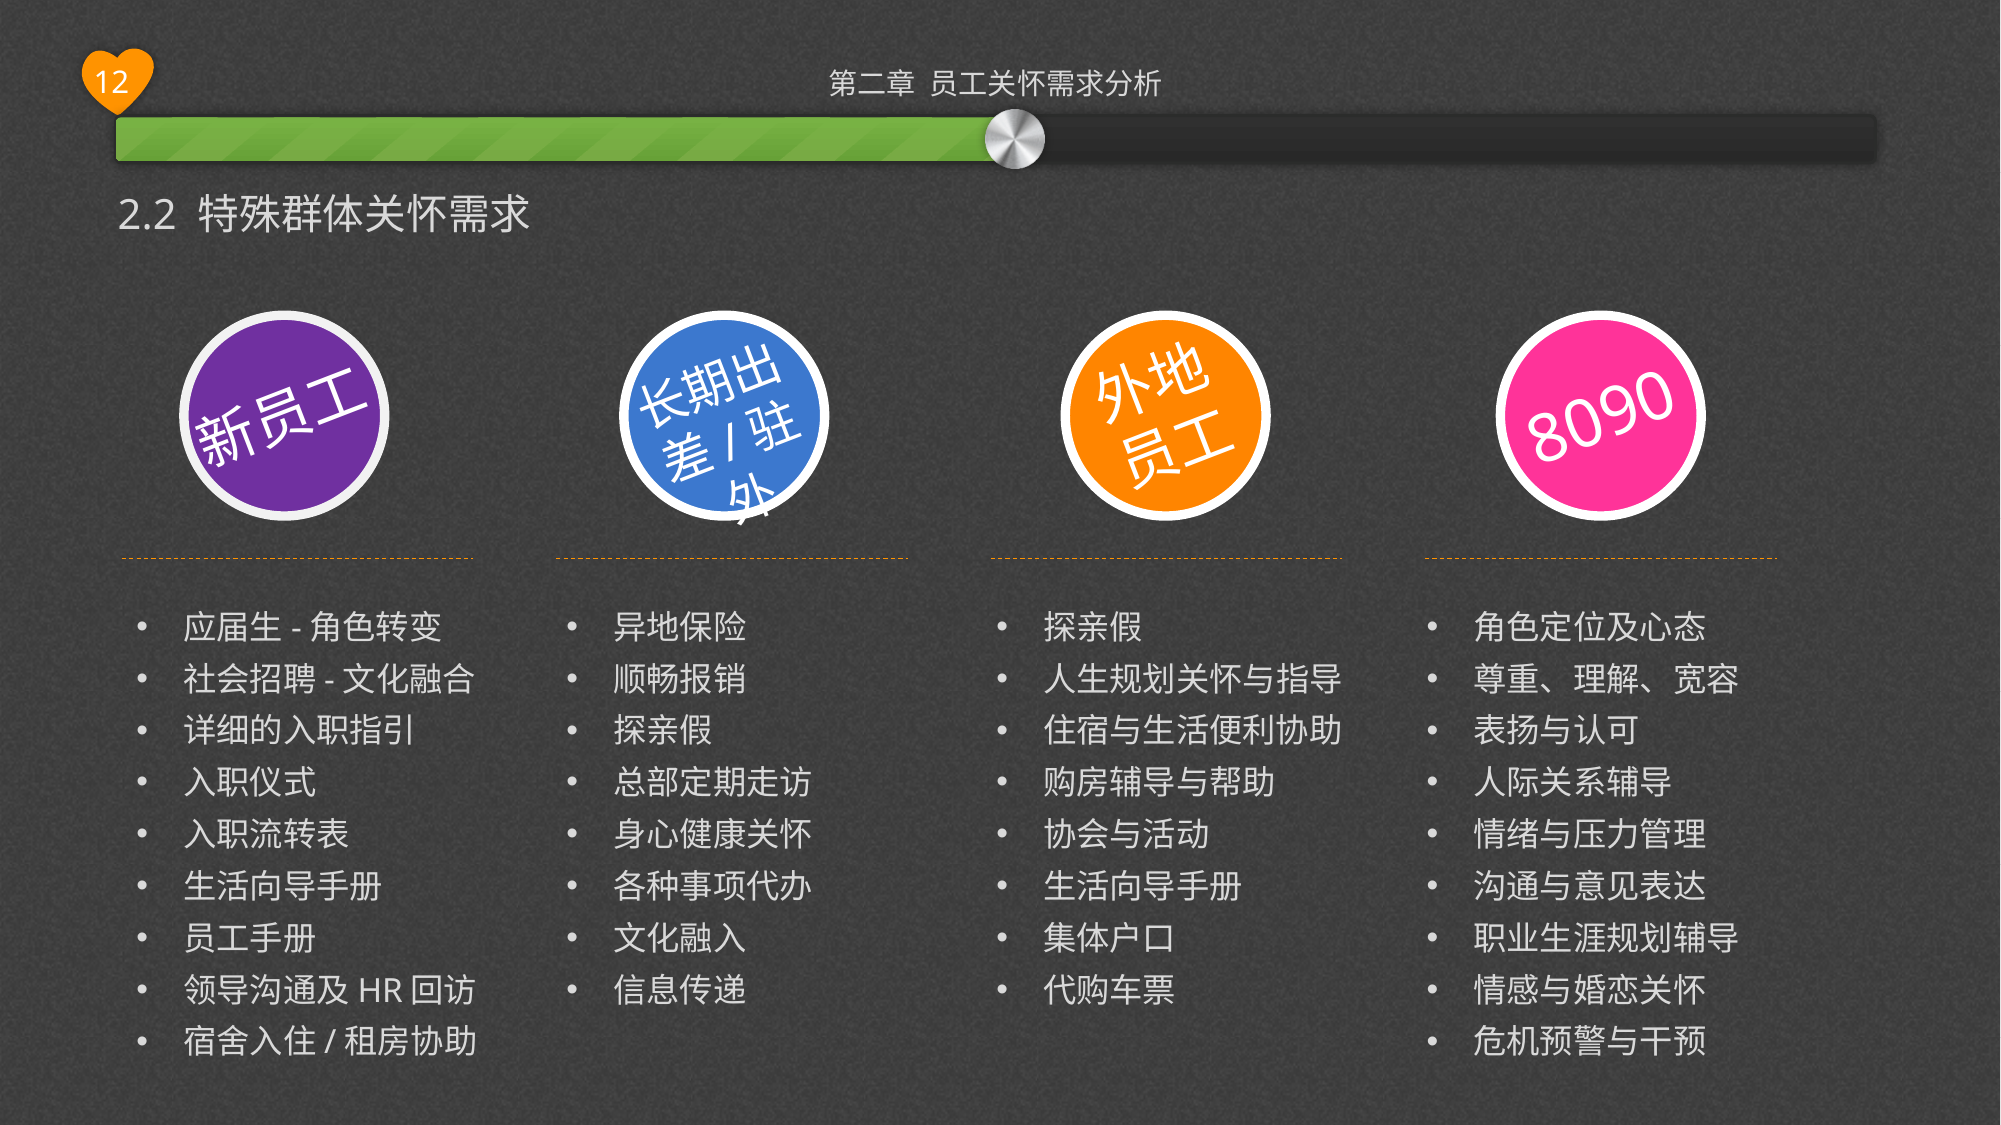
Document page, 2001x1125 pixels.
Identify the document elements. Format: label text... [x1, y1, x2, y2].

picture [0, 0, 2001, 1125]
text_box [615, 315, 825, 516]
text_box 探亲假 人生规划关怀与指导 住宿与生活便利协助 购房辅导与帮助 协会与活动 生活向导手册 集体户口 代购车票 [981, 586, 1360, 1017]
text_box 异地保险 顺畅报销 探亲假 总部定期走访 身心健康关怀 各种事项代办 文化融入 信息传递 [551, 586, 930, 1017]
text_box 2.2 特殊群体关怀需求 [102, 180, 950, 246]
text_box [1055, 315, 1271, 516]
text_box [178, 315, 385, 516]
text_box 应届生-角色转变 社会招聘-文化融合 详细的入职指引 入职仪式 入职流转表 生活向导手册 员工手册 领导沟通及HR回访 宿舍入住/租房协助 [121, 586, 500, 1068]
text_box 角色定位及心态 尊重、理解、宽容 表扬与认可 人际关系辅导 情绪与压力管理 沟通与意见表达 职业生涯规划辅导 情感与婚恋关怀 危机预警与干预 [1411, 586, 1790, 1068]
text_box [1497, 315, 1705, 516]
